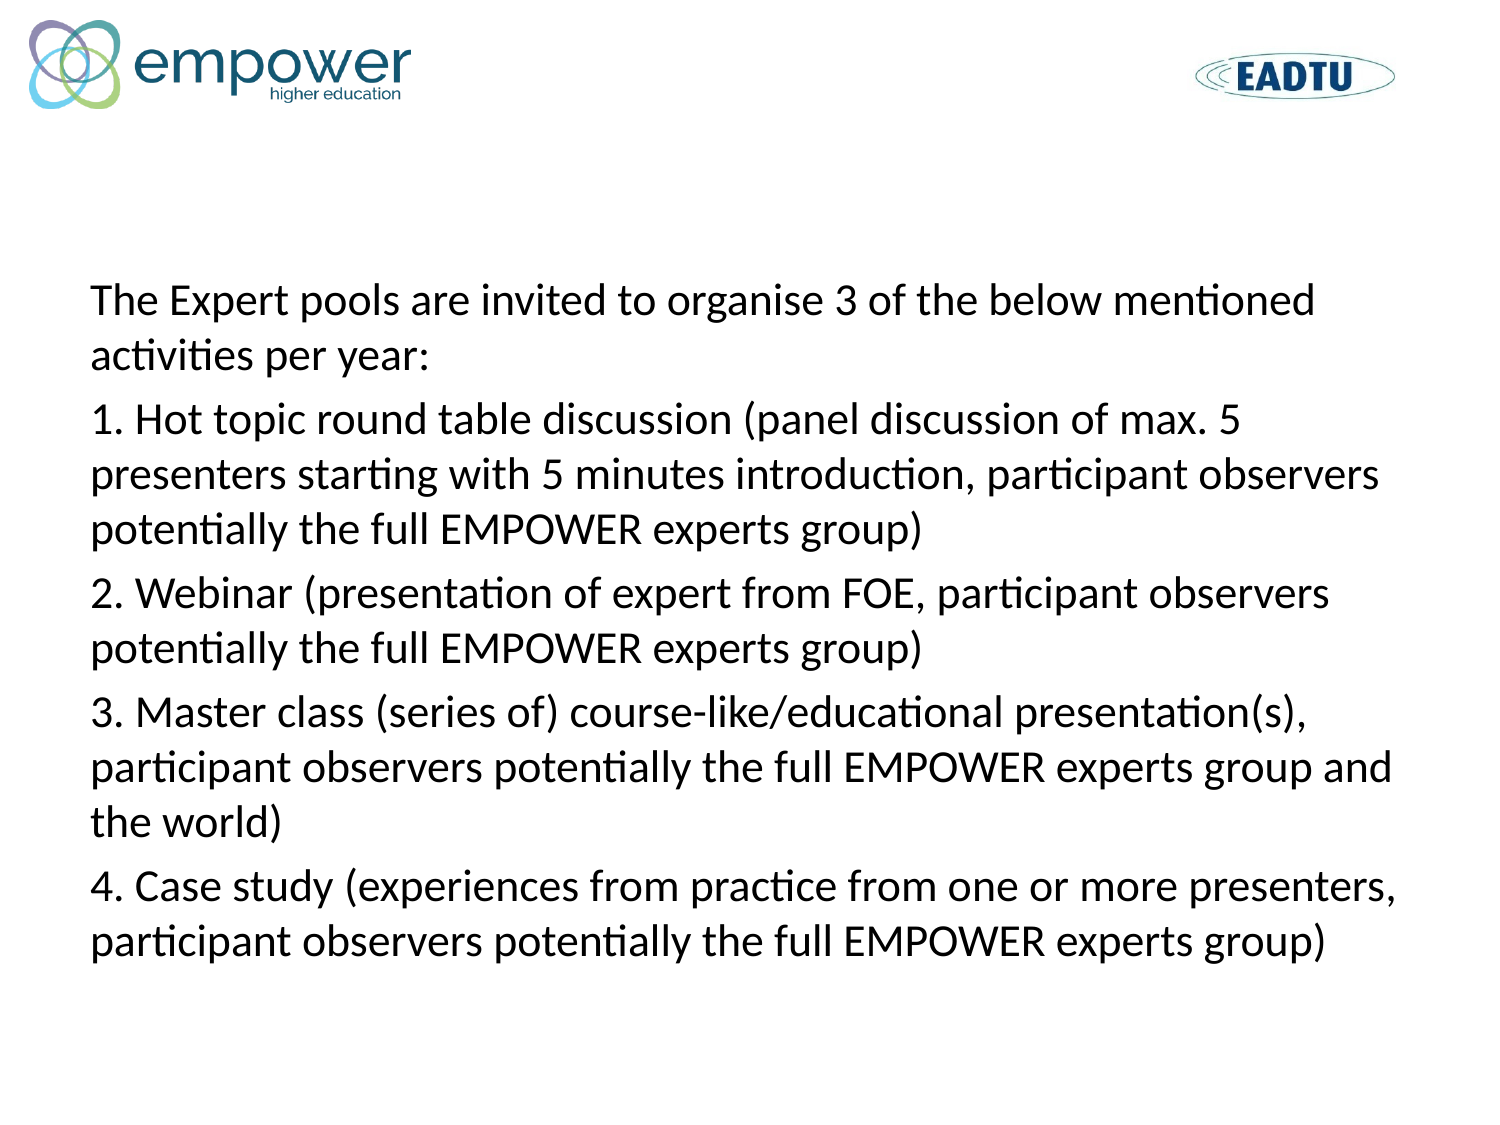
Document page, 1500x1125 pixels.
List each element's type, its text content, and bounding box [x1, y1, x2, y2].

list The Expert pools are invited to organise 3 of the below mentioned activities per year: 1. Hot topic round table discussion (panel discussion of max. 5 presenters starting with 5 minutes introduction, participant observers potentially the full EMPOWER experts group) 2. Webinar (presentation of expert from FOE, participant observers potentially the full EMPOWER experts group) 3. Master class (series of) course-like/educational presentation(s), participant observers potentially the full EMPOWER experts group and the world) 4. Case study (experiences from practice from one or more presenters, participant observers potentially the full EMPOWER experts group) [75, 262, 1425, 1005]
picture [29, 19, 411, 109]
picture [1186, 35, 1403, 108]
